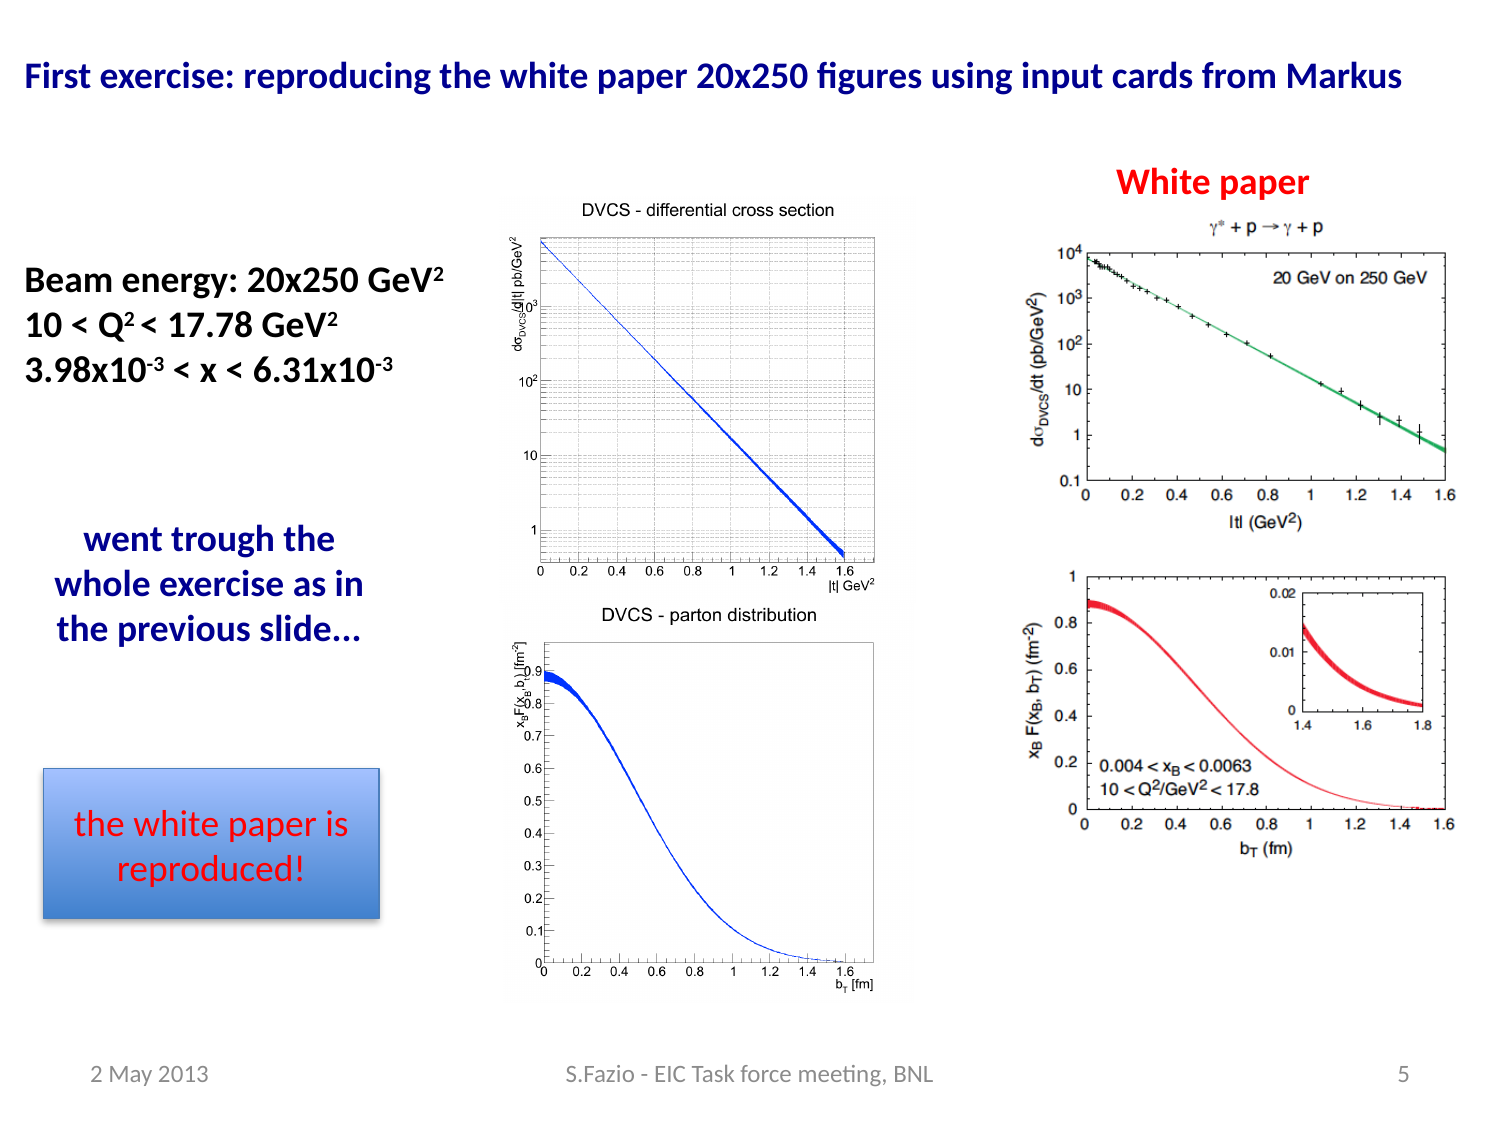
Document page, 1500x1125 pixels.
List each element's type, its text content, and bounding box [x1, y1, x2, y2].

text_box Beam energy: 20x250 GeV2 10 < Q2 < 17.78 GeV2 3.98x10-3 < x < 6.31x10-3 [9, 247, 460, 398]
footer S.Fazio - EIC Task force meeting, BNL [512, 1042, 988, 1103]
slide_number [75, 1042, 425, 1103]
text_box the white paper is reproduced! [43, 768, 380, 919]
text_box First exercise: reproducing the white paper 20x250 figures using input cards from Markus [9, 43, 1428, 104]
slide_number 5 [1074, 1042, 1425, 1103]
text_box White paper [1101, 149, 1326, 208]
picture [499, 195, 917, 1004]
text_box went trough the whole exercise as in the previous slide... [18, 506, 400, 656]
picture [987, 210, 1483, 883]
